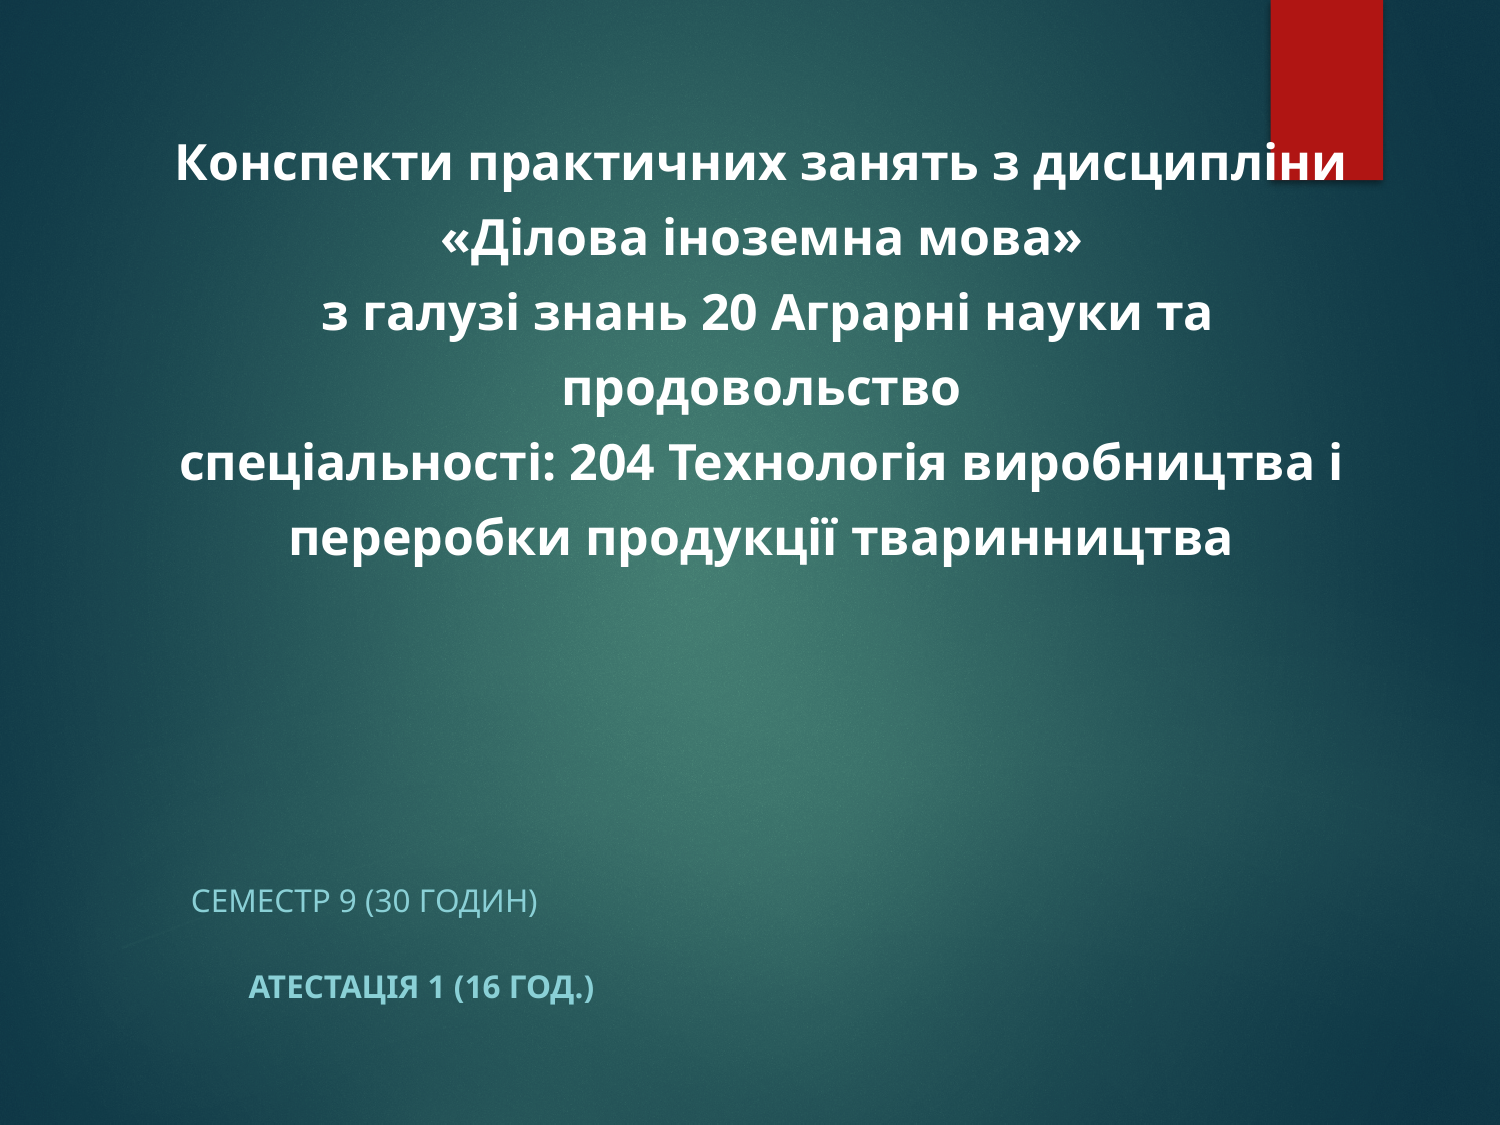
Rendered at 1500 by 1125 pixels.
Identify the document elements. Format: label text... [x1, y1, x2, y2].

subtitle Семестр 9 (30 годин) Атестація 1 (16 год.) [175, 726, 1239, 1014]
title Конспекти практичних занять з дисципліни «Ділова іноземна мова» з галузі знань 20 Аграрні науки та продовольство спеціальності: 204 Технологія виробництва і переробки продукції тваринництва [140, 152, 1383, 633]
